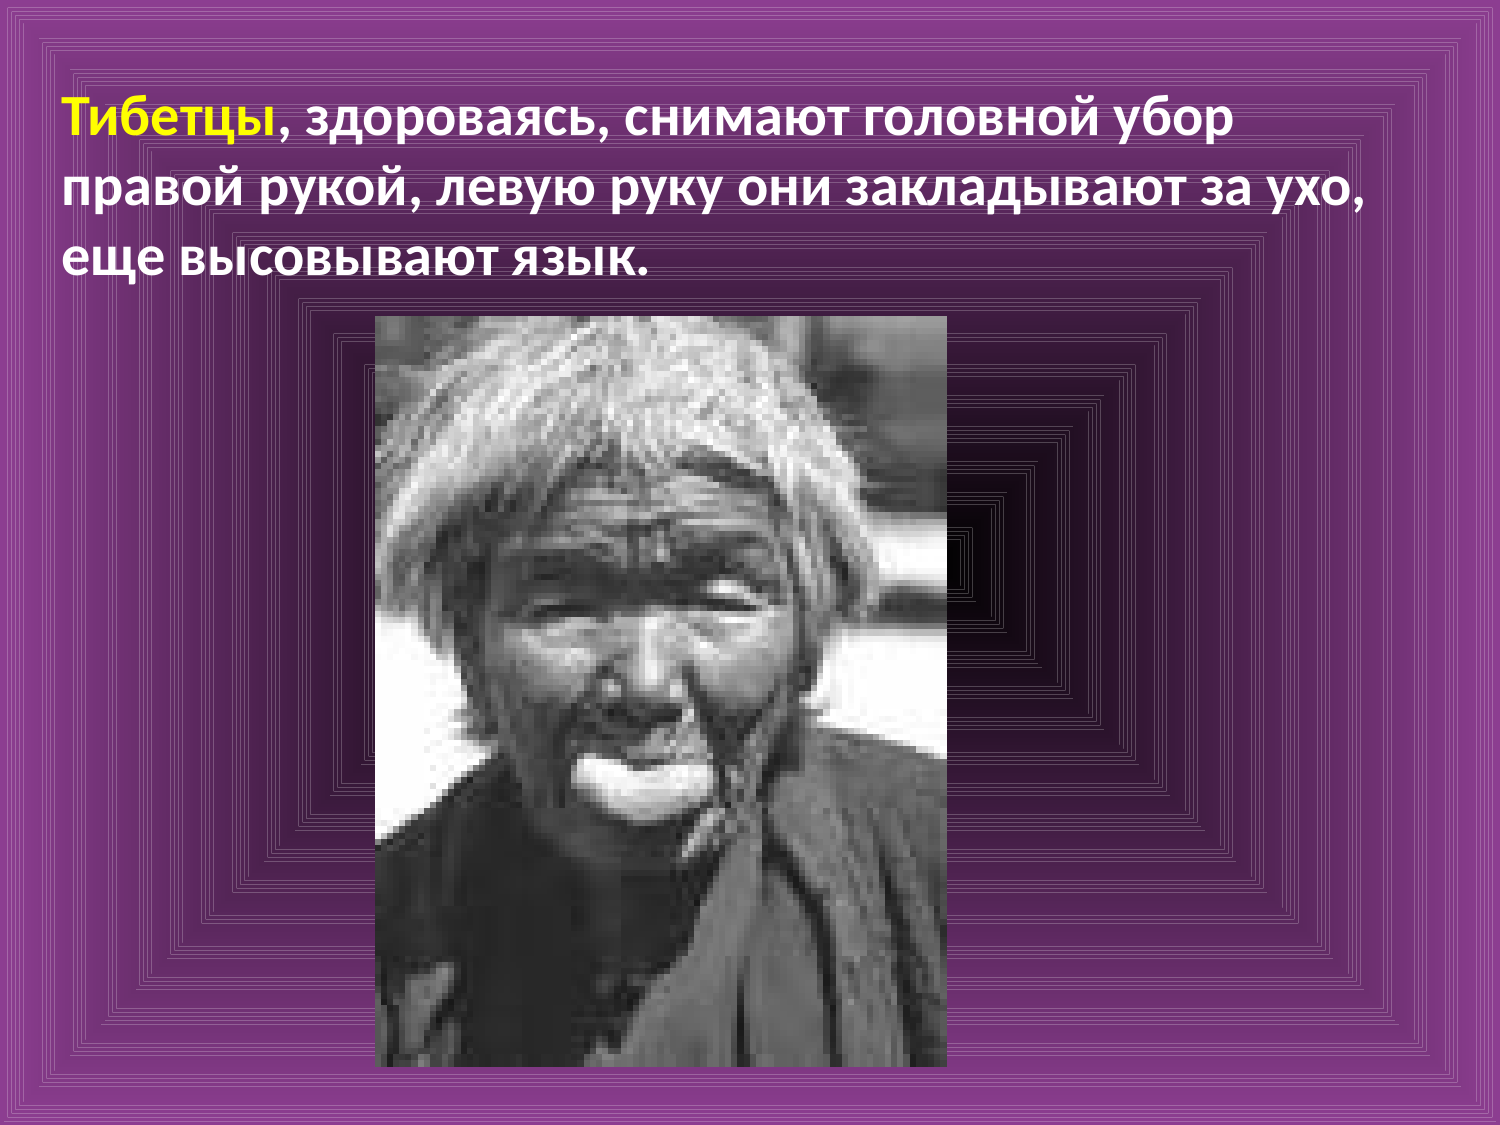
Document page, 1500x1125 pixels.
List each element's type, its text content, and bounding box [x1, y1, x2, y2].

text_box Тибетцы, здороваясь, снимают головной убор правой рукой, левую руку они закладывают за ухо, еще высовывают язык. [46, 0, 1383, 295]
picture [374, 316, 947, 1067]
